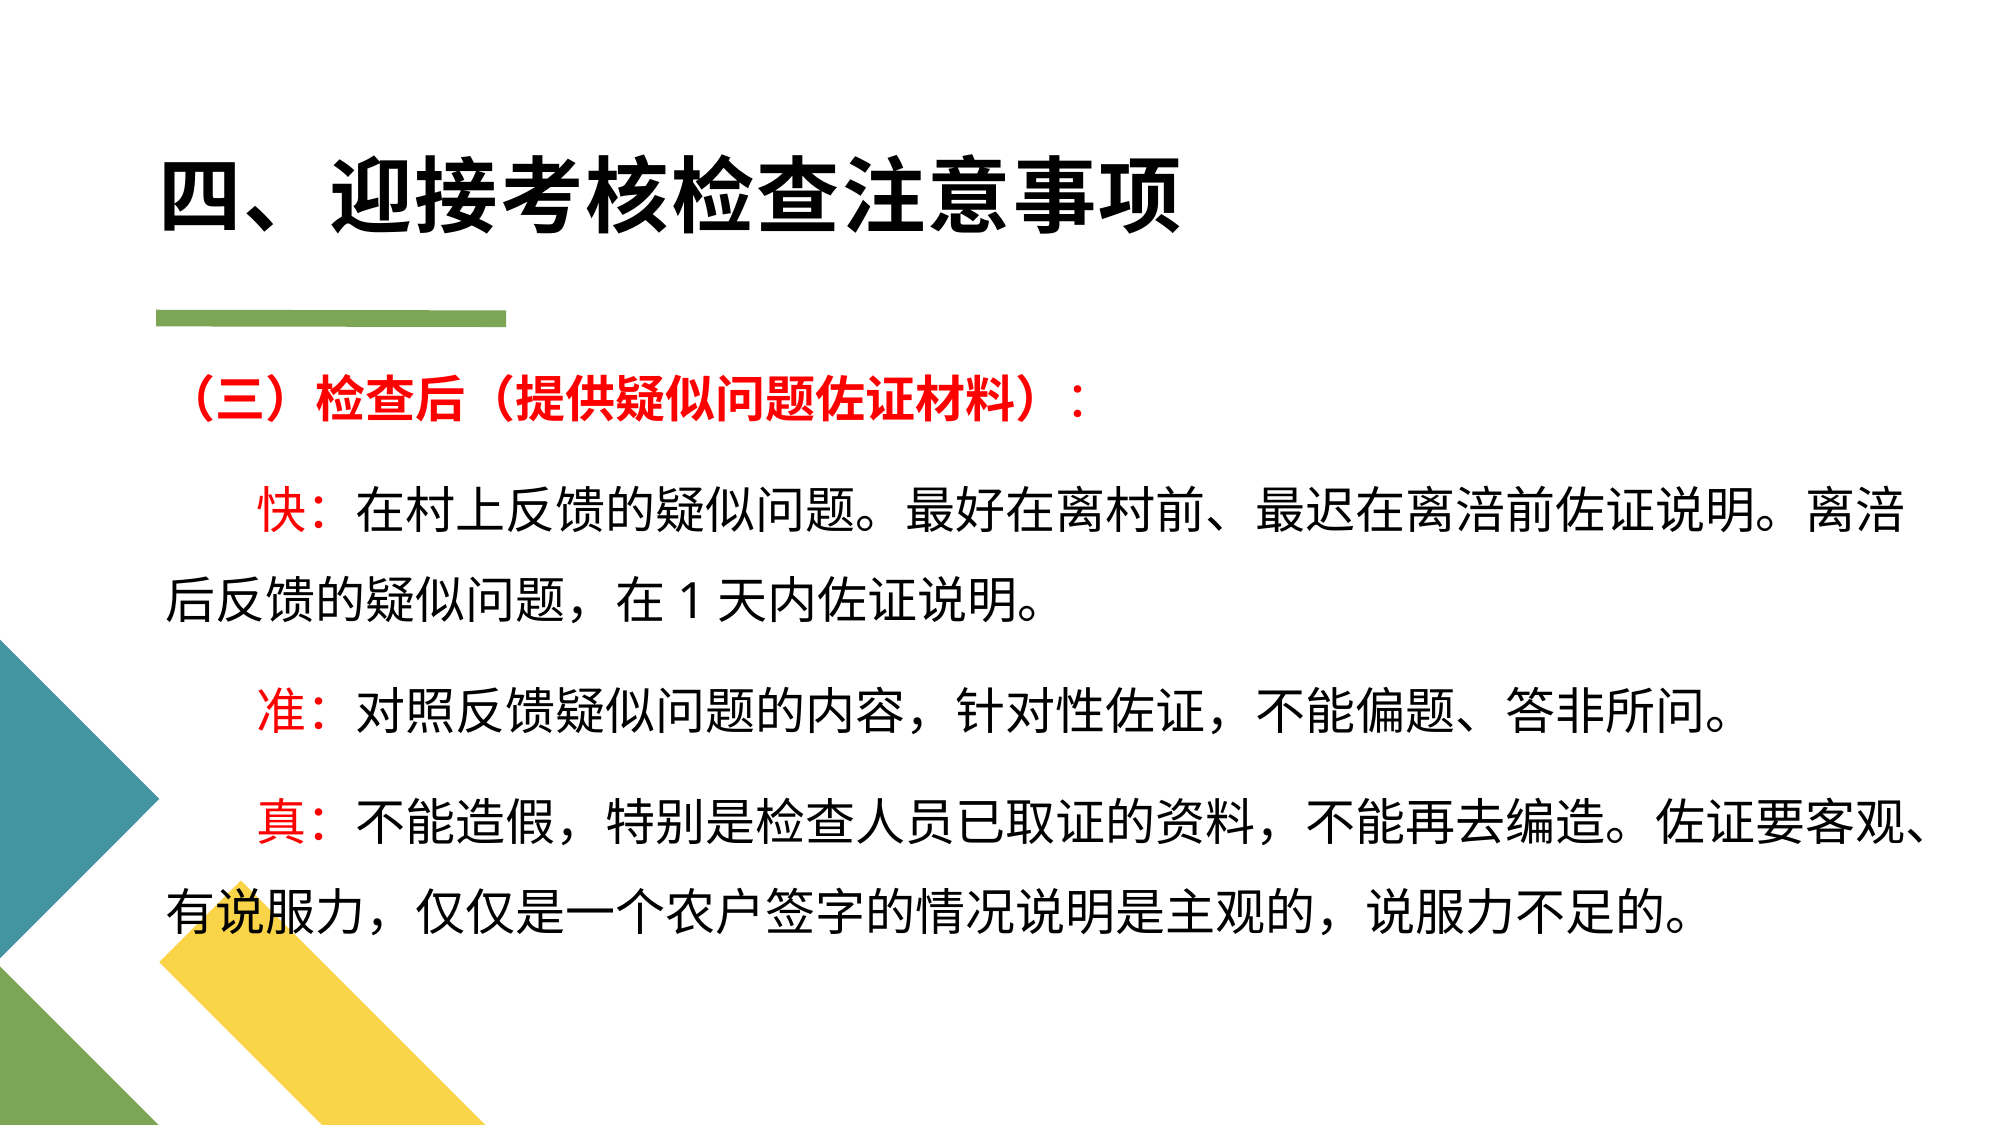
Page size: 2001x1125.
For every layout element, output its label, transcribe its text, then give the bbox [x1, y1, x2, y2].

title 四、迎接考核检查注意事项 [158, 144, 1192, 245]
list （三）检查后（提供疑似问题佐证材料）： 快：在村上反馈的疑似问题。最好在离村前、最迟在离涪前佐证说明。离涪后反馈的疑似问题，在1天内佐证说明。 准：对照反馈疑似问题的内容，针对性佐证，不能偏题、答非所问。 真：不能造假，特别是检查人员已取证的资料，不能再去编造。佐证要客观、有说服力，仅仅是一个农户签字的情况说明是主观的，说服力不足的。 [165, 337, 1908, 994]
